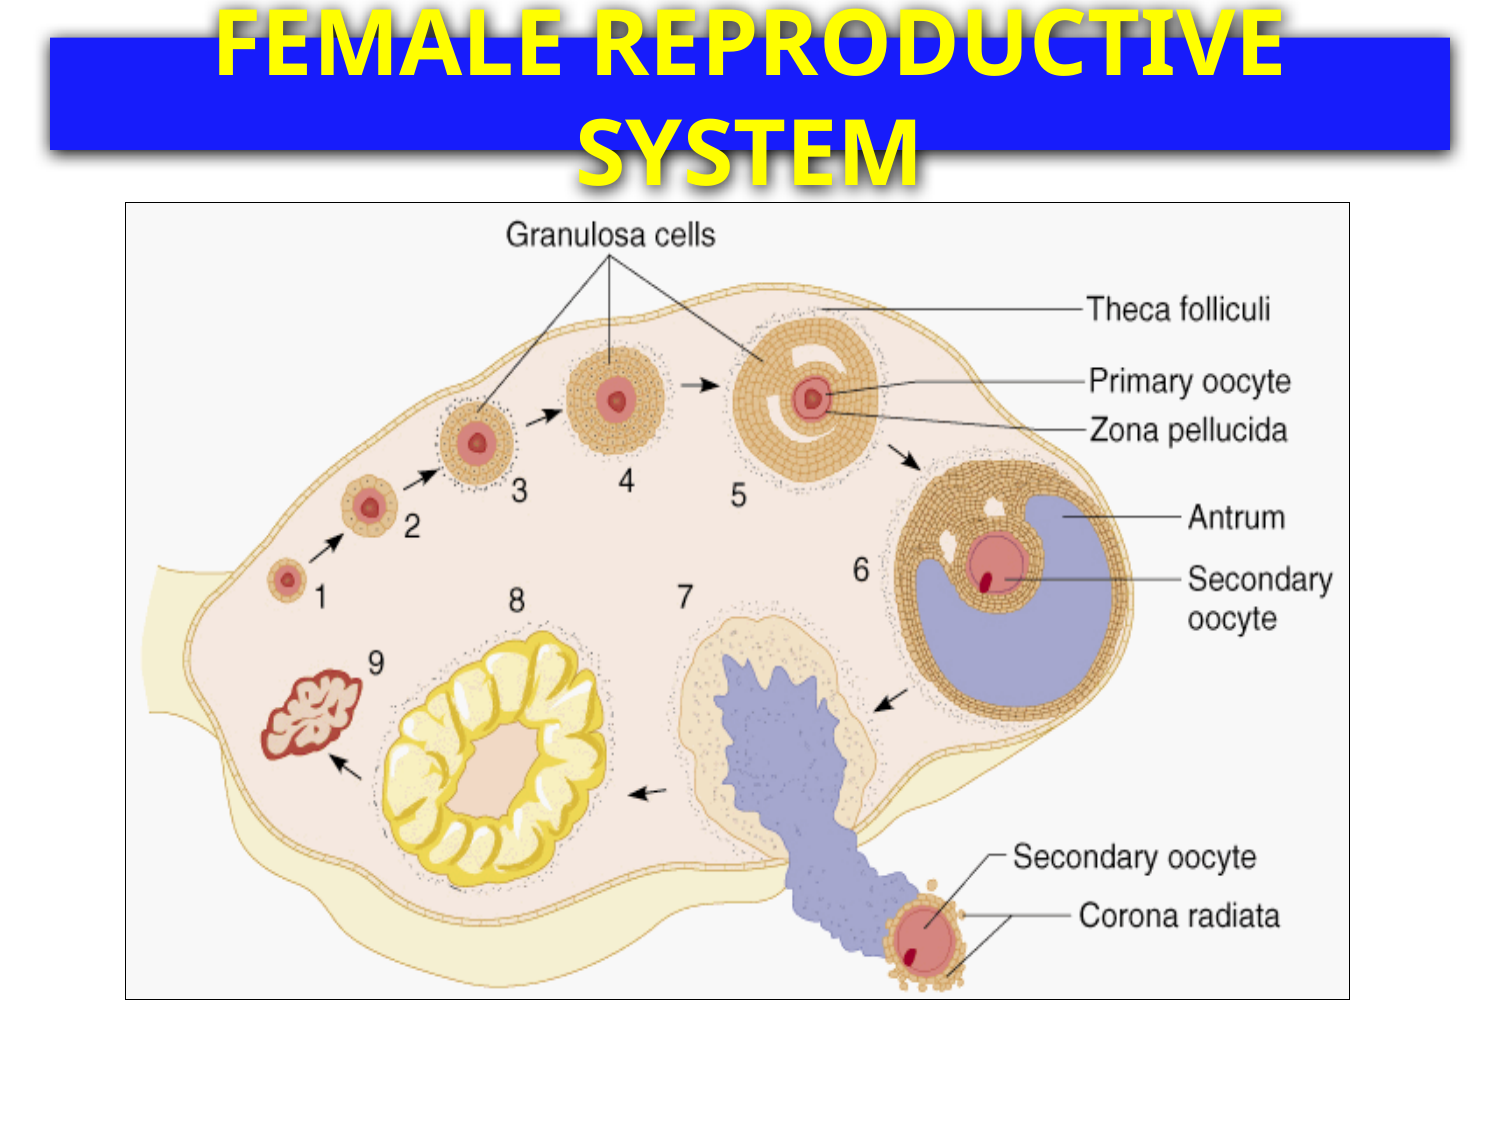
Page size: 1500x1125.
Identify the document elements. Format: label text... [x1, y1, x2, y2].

picture [124, 202, 1351, 1001]
title FEMALE REPRODUCTIVE SYSTEM [50, 37, 1450, 150]
